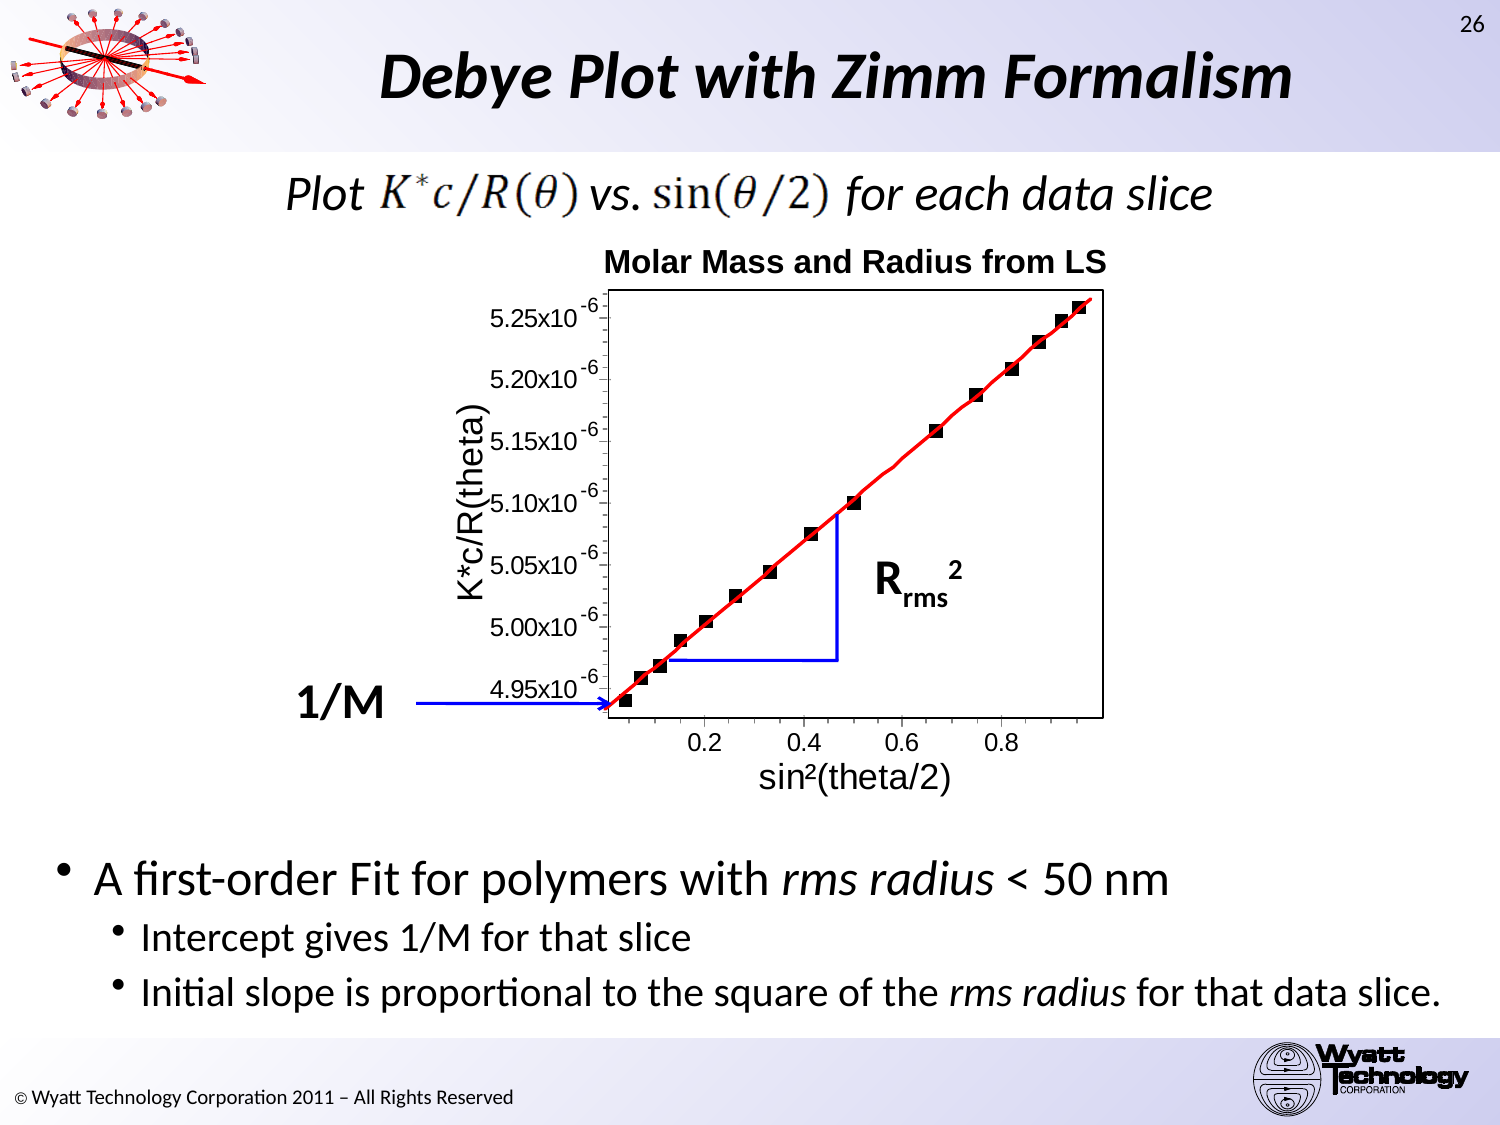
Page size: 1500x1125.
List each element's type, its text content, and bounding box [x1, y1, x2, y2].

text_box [443, 238, 1136, 804]
text_box [0, 0, 1500, 75]
title Debye Plot with Zimm Formalism [217, 75, 1438, 120]
text_box A first-order Fit for polymers with rms radius < 50 nm Intercept gives 1/M for that slice Initial slope is proportional to the square of the rms radius for that data slice. [40, 831, 1463, 1023]
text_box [265, 152, 1234, 229]
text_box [279, 513, 989, 738]
